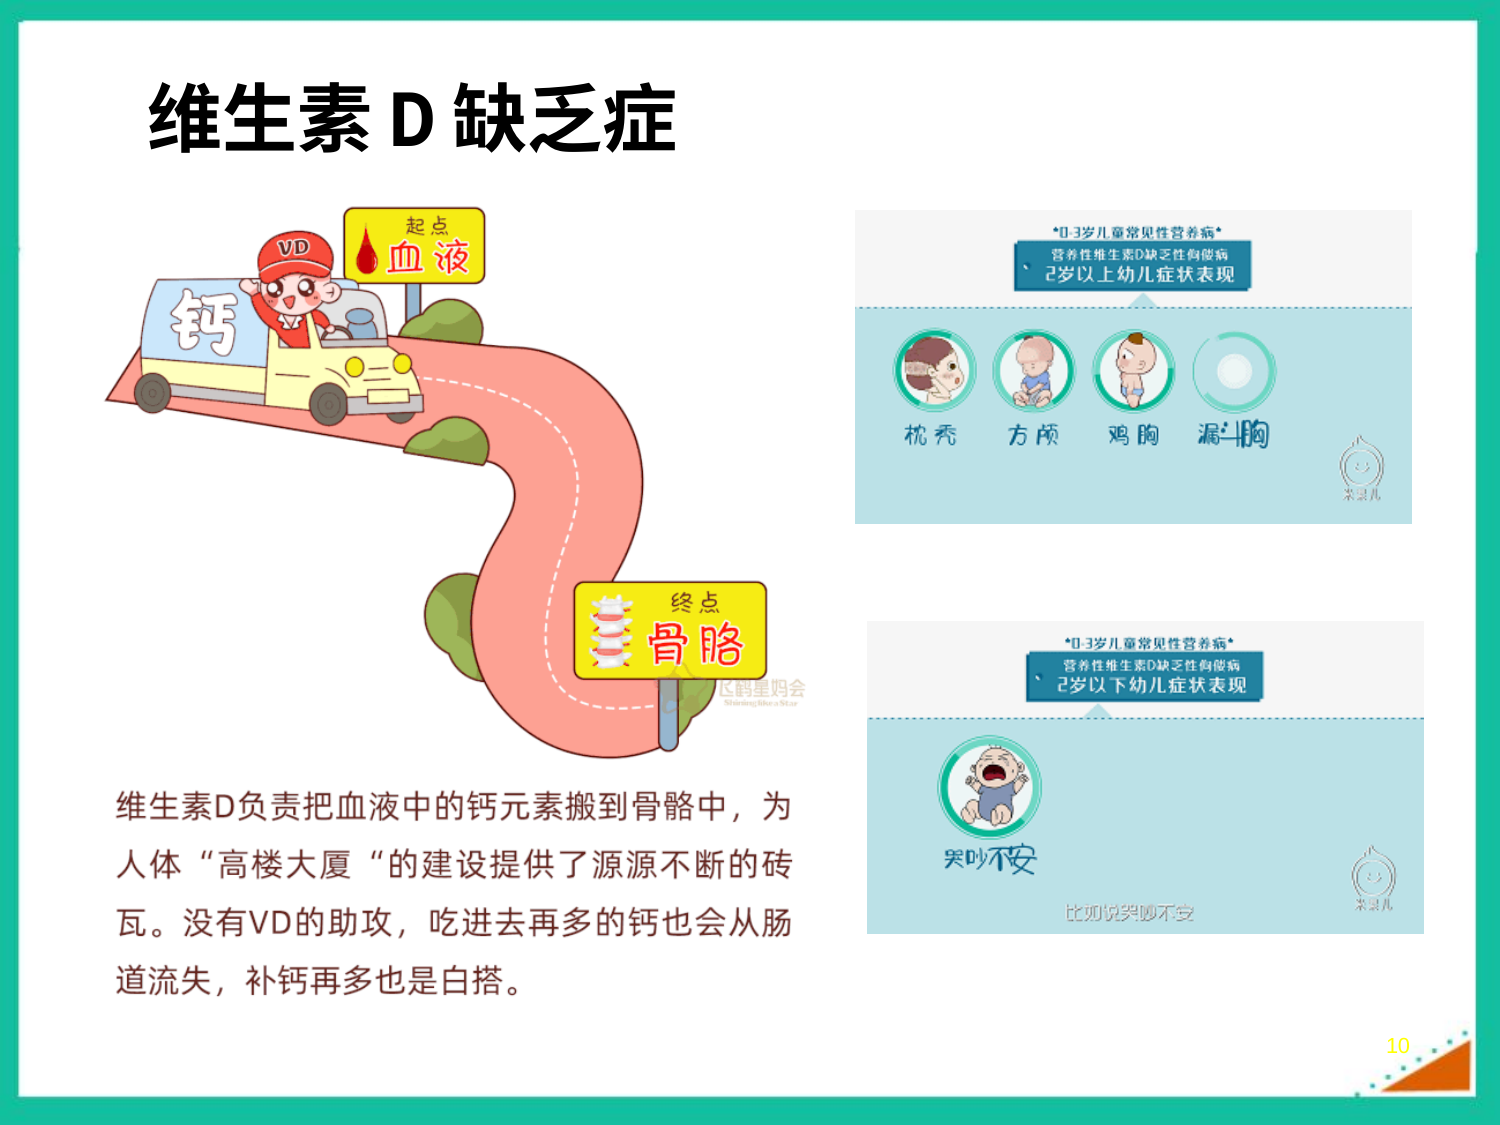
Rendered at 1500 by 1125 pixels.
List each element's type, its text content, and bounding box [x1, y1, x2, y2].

picture [0, 0, 1500, 1125]
title 维生素D缺乏症 [75, 45, 750, 188]
slide_number 10 [1074, 1024, 1425, 1103]
